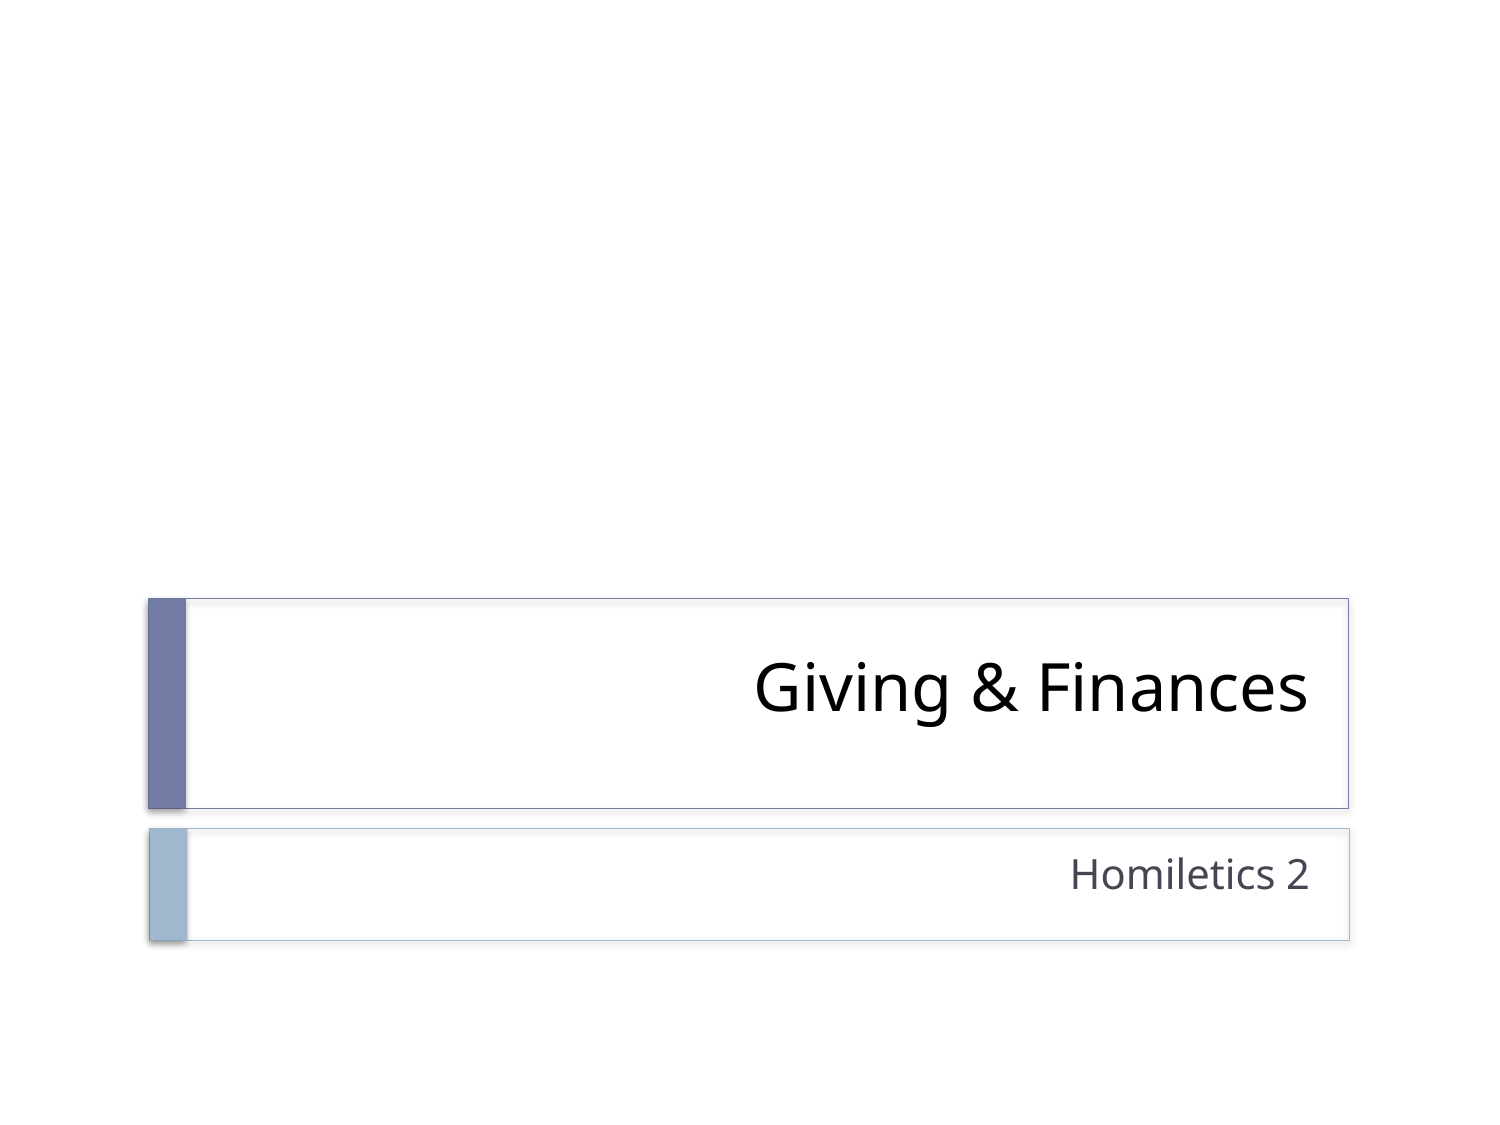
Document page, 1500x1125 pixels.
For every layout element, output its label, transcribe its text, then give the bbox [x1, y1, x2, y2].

subtitle Homiletics 2 [200, 840, 1325, 929]
title Giving & Finances [200, 637, 1325, 800]
